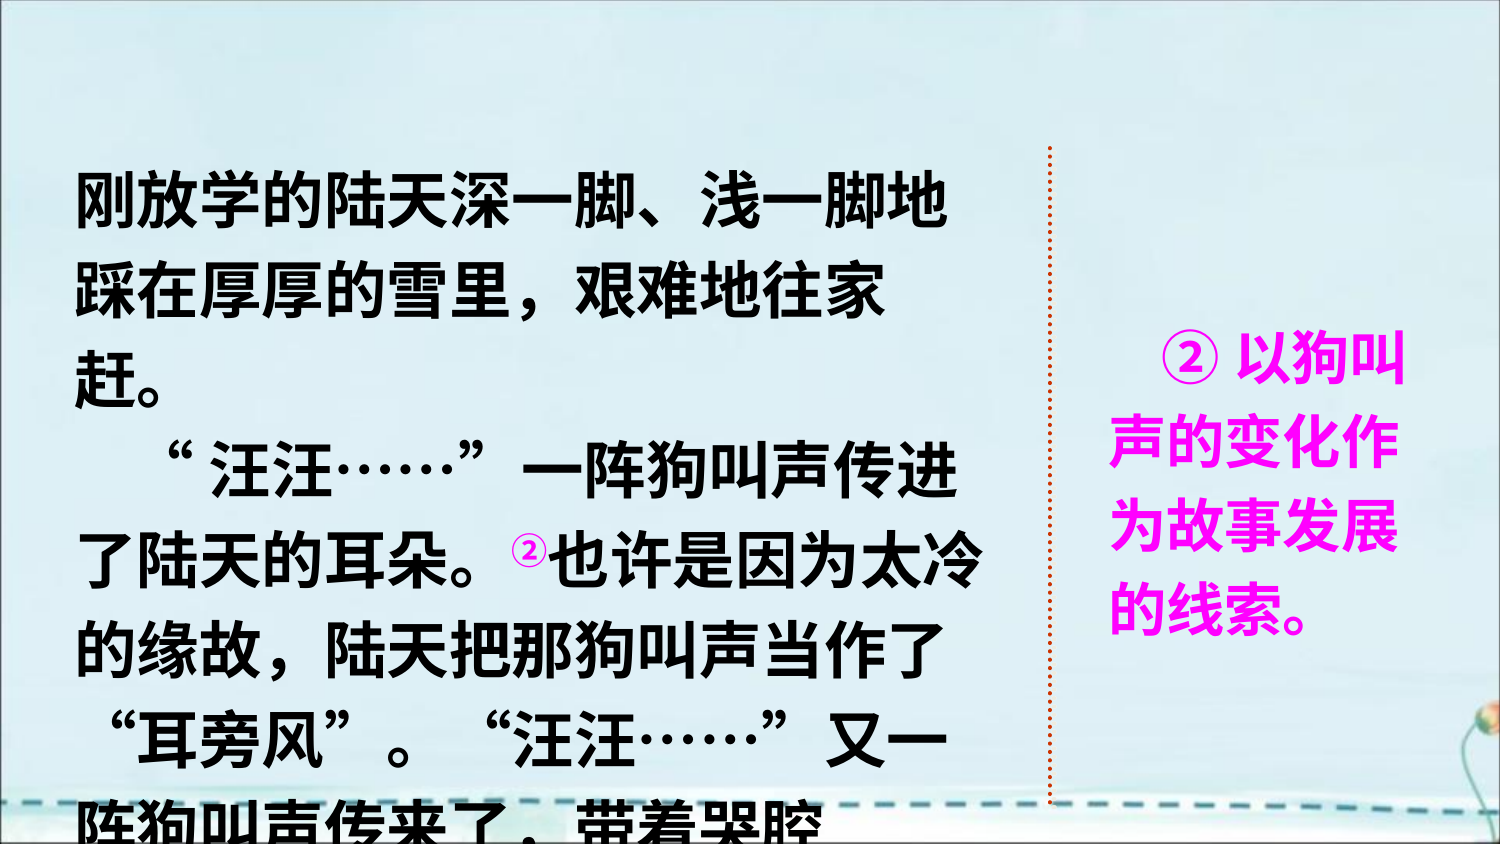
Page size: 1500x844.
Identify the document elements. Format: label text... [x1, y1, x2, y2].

text_box ②以狗叫声的变化作为故事发展的线索。 [1093, 299, 1441, 651]
text_box 刚放学的陆天深一脚、浅一脚地踩在厚厚的雪里，艰难地往家赶。 “汪汪……”一阵狗叫声传进了陆天的耳朵。②也许是因为太冷的缘故，陆天把那狗叫声当作了“耳旁风”。“汪汪……”又一阵狗叫声传来了，带着哭腔 [59, 139, 1006, 844]
picture [0, 0, 1500, 844]
